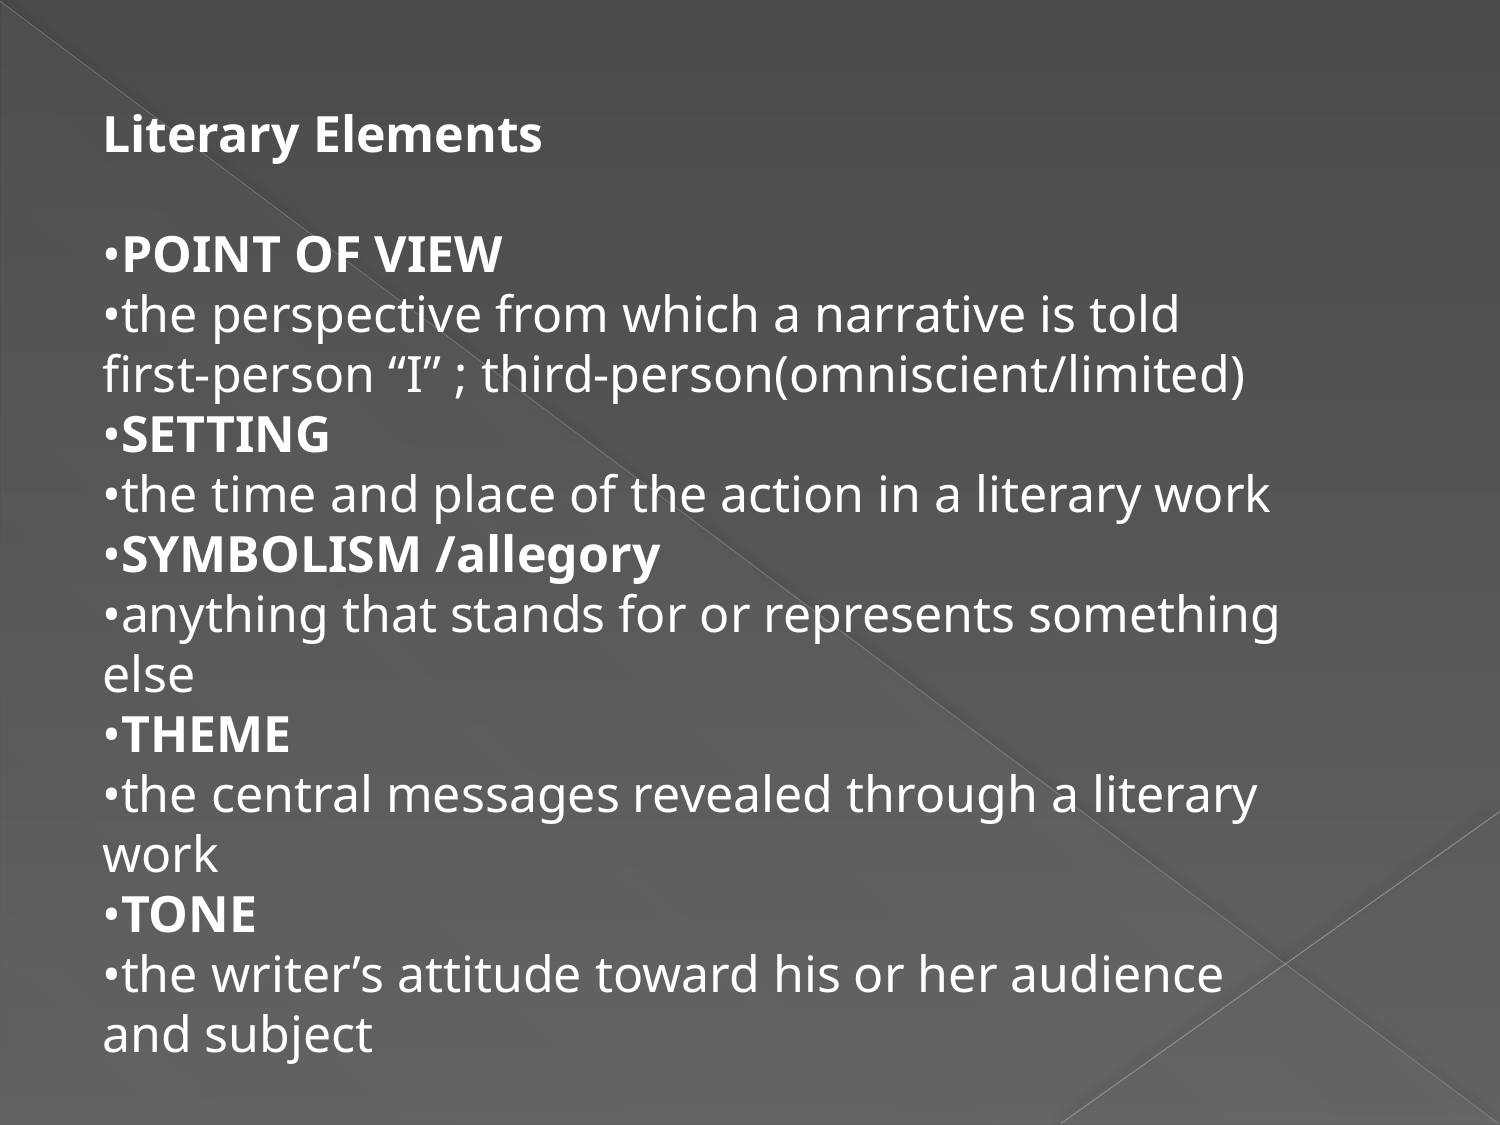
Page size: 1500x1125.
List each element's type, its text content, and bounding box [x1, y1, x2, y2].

text_box Literary Elements •POINT OF VIEW •the perspective from which a narrative is told first-person “I” ; third-person(omniscient/limited) •SETTING •the time and place of the action in a literary work •SYMBOLISM /allegory •anything that stands for or represents something else •THEME •the central messages revealed through a literary work •TONE •the writer’s attitude toward his or her audience and subject [87, 49, 1300, 1070]
